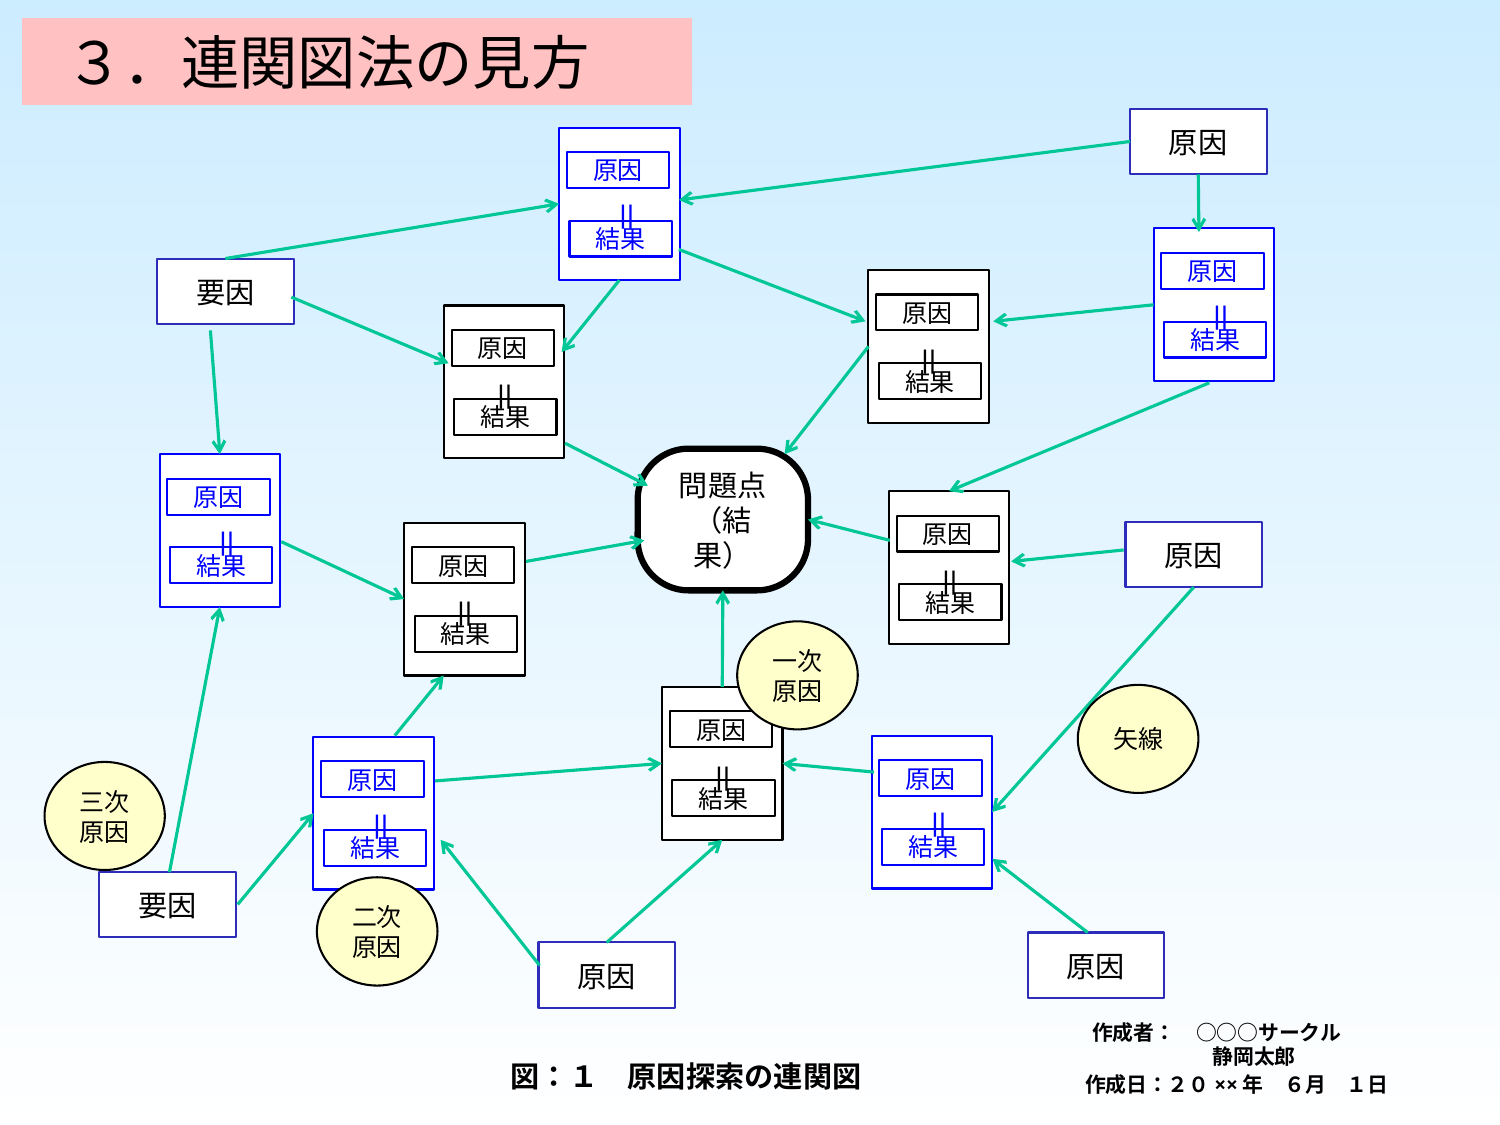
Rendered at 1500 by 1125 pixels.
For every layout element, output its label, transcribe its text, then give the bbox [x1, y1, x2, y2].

text_box 原因 [1026, 930, 1166, 1000]
text_box 原因 [1128, 106, 1269, 176]
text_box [888, 490, 1010, 645]
text_box 問題点 （結果） [635, 446, 811, 593]
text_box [403, 522, 525, 676]
text_box 一次 原因 [735, 619, 860, 732]
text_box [992, 304, 1154, 322]
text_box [868, 269, 989, 424]
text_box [394, 675, 444, 736]
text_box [525, 540, 645, 562]
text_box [558, 127, 680, 281]
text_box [313, 736, 435, 890]
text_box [992, 858, 1088, 933]
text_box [291, 296, 449, 364]
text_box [561, 279, 620, 353]
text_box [678, 249, 866, 322]
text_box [443, 305, 565, 459]
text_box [991, 586, 1194, 813]
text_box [871, 735, 993, 889]
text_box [440, 839, 540, 966]
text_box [159, 453, 281, 608]
text_box 原因 [536, 940, 677, 1010]
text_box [225, 203, 560, 259]
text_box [237, 813, 314, 905]
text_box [210, 330, 221, 455]
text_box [661, 686, 783, 841]
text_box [1010, 549, 1124, 562]
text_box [782, 763, 875, 773]
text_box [434, 763, 663, 782]
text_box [1153, 228, 1275, 382]
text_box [784, 346, 869, 455]
text_box ３．連関図法の見方 [23, 19, 691, 104]
text_box 要因 [155, 256, 296, 326]
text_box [678, 141, 1131, 201]
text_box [807, 519, 891, 541]
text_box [1027, 1012, 1414, 1105]
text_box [564, 442, 649, 486]
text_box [606, 839, 723, 943]
text_box 要因 [97, 869, 238, 939]
text_box 二次 原因 [314, 898, 435, 988]
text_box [169, 606, 221, 873]
text_box 原因 [1123, 520, 1264, 589]
text_box 図：１ 原因探索の連関図 [510, 1058, 862, 1094]
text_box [948, 382, 1210, 492]
text_box 三次 原因 [42, 759, 164, 873]
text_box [281, 541, 405, 600]
